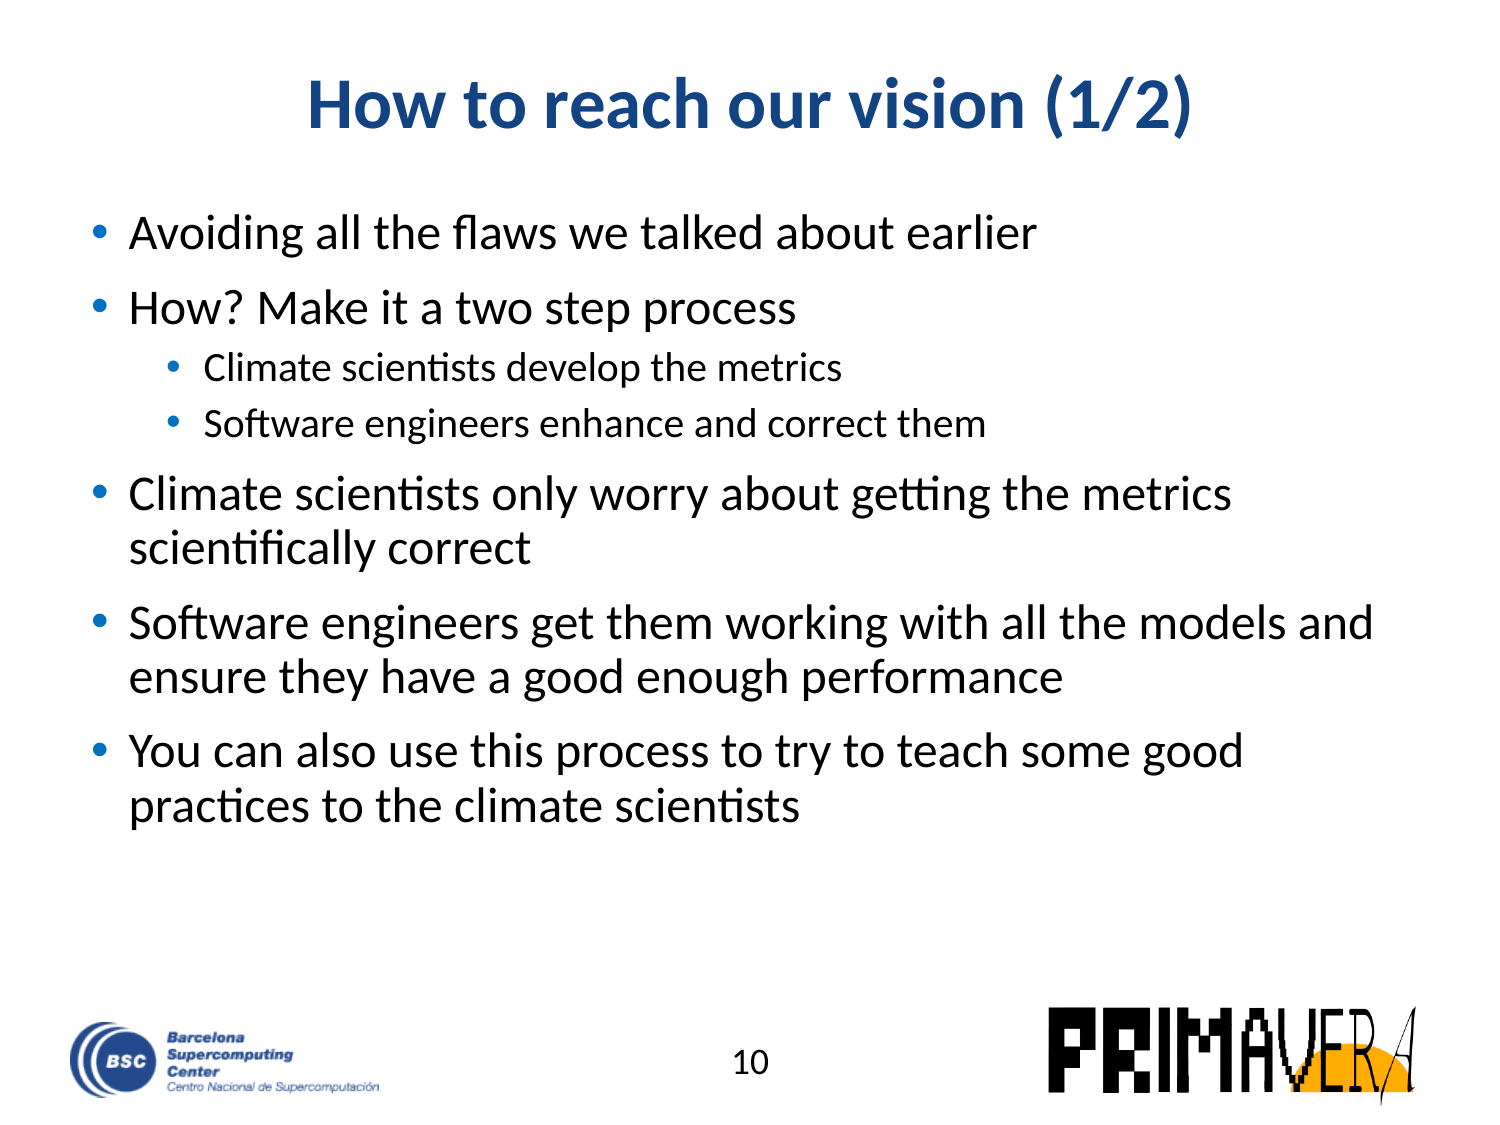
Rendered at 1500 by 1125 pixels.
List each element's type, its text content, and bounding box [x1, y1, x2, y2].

picture [70, 1022, 379, 1098]
title How to reach our vision (1/2) [76, 35, 1427, 174]
picture [1034, 991, 1430, 1106]
list Avoiding all the flaws we talked about earlier How? Make it a two step process Climate scientists develop the metrics Software engineers enhance and correct them Climate scientists only worry about getting the metrics scientifically correct Software engineers get them working with all the models and ensure they have a good enough performance You can also use this process to try to teach some good practices to the climate scientists [76, 199, 1427, 993]
